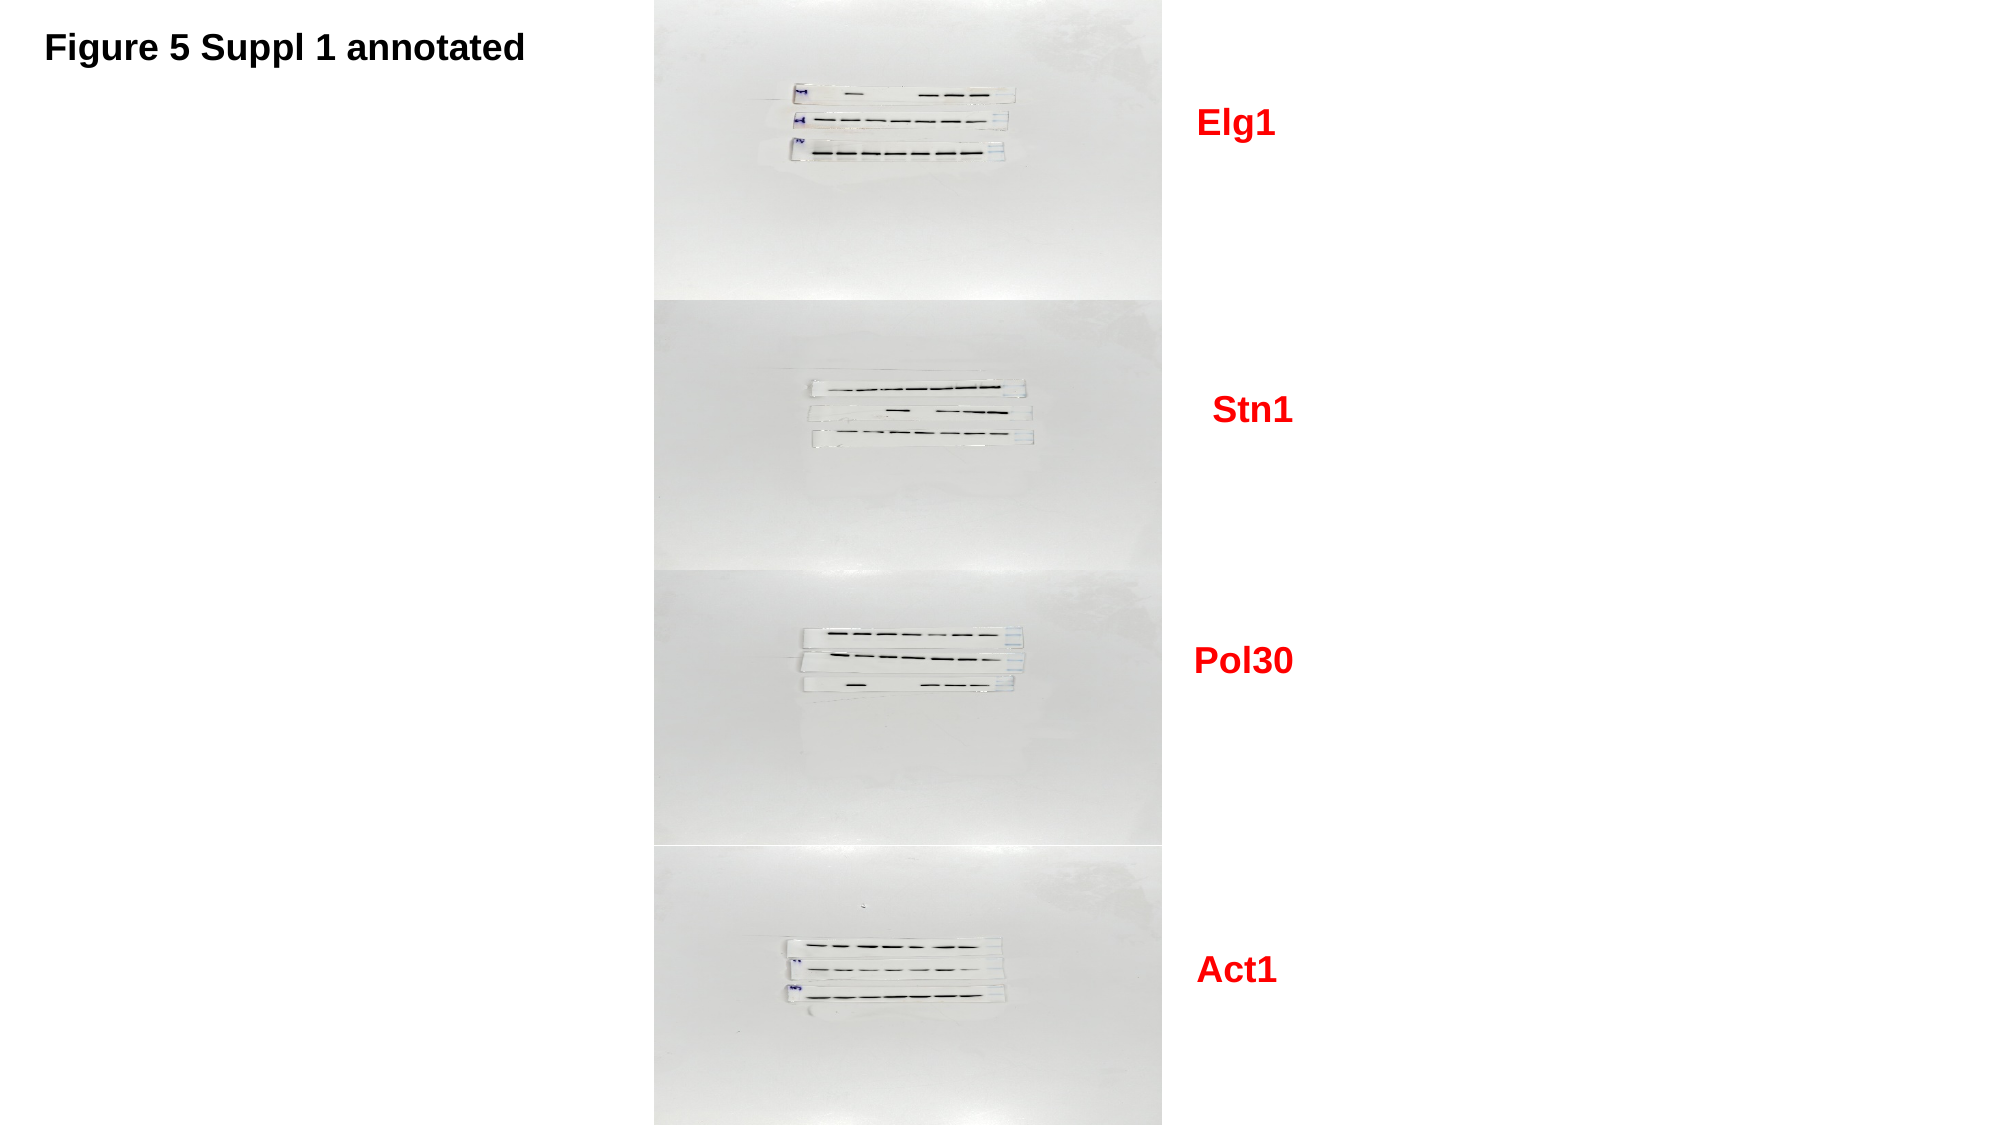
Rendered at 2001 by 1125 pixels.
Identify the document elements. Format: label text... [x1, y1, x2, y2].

text_box Act1 [1165, 937, 1293, 997]
text_box Elg1 [1163, 90, 1291, 151]
text_box Stn1 [1163, 377, 1309, 438]
picture [654, 846, 1163, 1125]
text_box Figure 5 Suppl 1 annotated [20, 15, 550, 76]
picture [654, 0, 1163, 845]
text_box Pol30 [1164, 628, 1309, 689]
